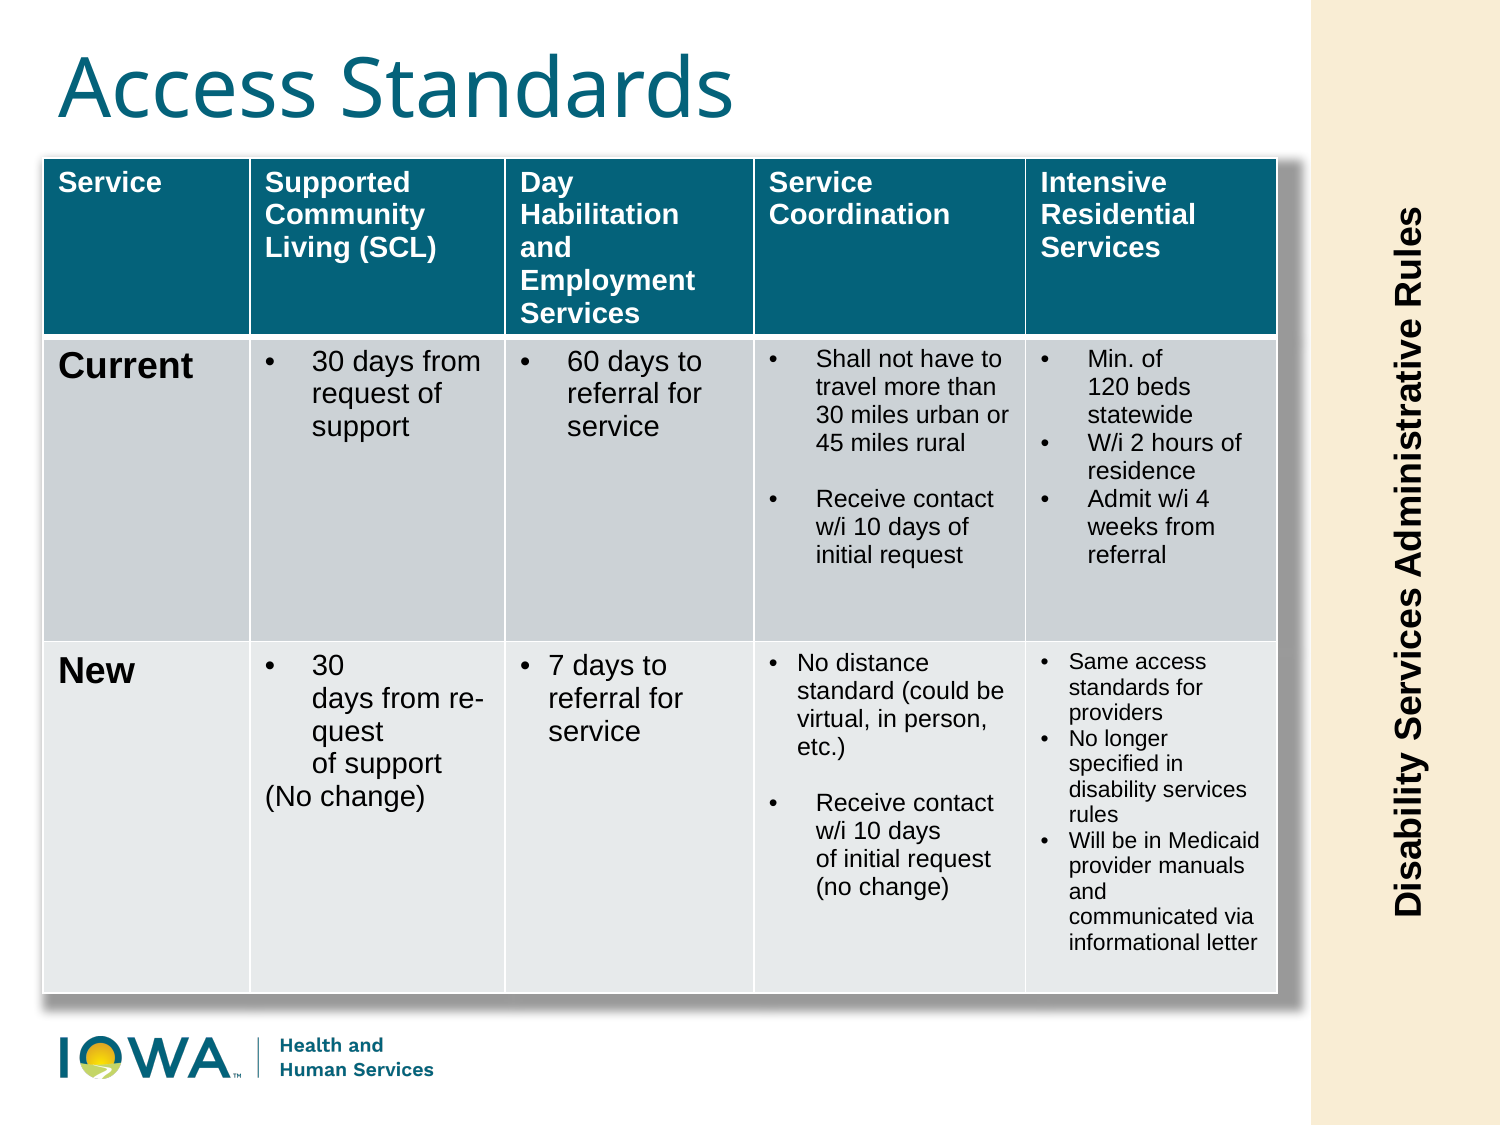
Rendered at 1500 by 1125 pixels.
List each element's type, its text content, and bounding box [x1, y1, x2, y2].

table_header Service Coordination [755, 159, 1025, 334]
table_cell Min. of 120 beds statewide W/i 2 hours of residence Admit w/i 4 weeks from referral [1026, 340, 1276, 641]
table_header Day Habilitation and Employment Services [506, 159, 753, 334]
table_cell Shall not have to travel more than 30 miles urban or 45 miles rural Receive contact w/i 10 days of initial request [755, 340, 1025, 641]
table_cell 30 days from request of support [251, 340, 504, 641]
text_box Disability Services Administrative Rules [1311, 0, 1500, 1125]
table_cell Current [44, 340, 249, 641]
table_header Service [44, 159, 249, 334]
table_cell Same access standards for providers No longer specified in disability services rules Will be in Medicaid provider manuals and communicated via informational letter [1026, 642, 1276, 992]
title Access Standards [43, 23, 1311, 158]
table_header Supported Community Living (SCL) [251, 159, 504, 334]
picture [60, 1036, 434, 1079]
table_cell 30 days from re-quest of support (No change) [251, 642, 504, 992]
table_cell 60 days to referral for service [506, 340, 753, 641]
table_cell New [44, 642, 249, 992]
table_header Intensive Residential Services [1026, 159, 1276, 334]
table_cell 7 days to referral for service [506, 642, 753, 992]
table_cell No distance standard (could be virtual, in person, etc.) Receive contact w/i 10 days of initial request (no change) [755, 642, 1025, 992]
